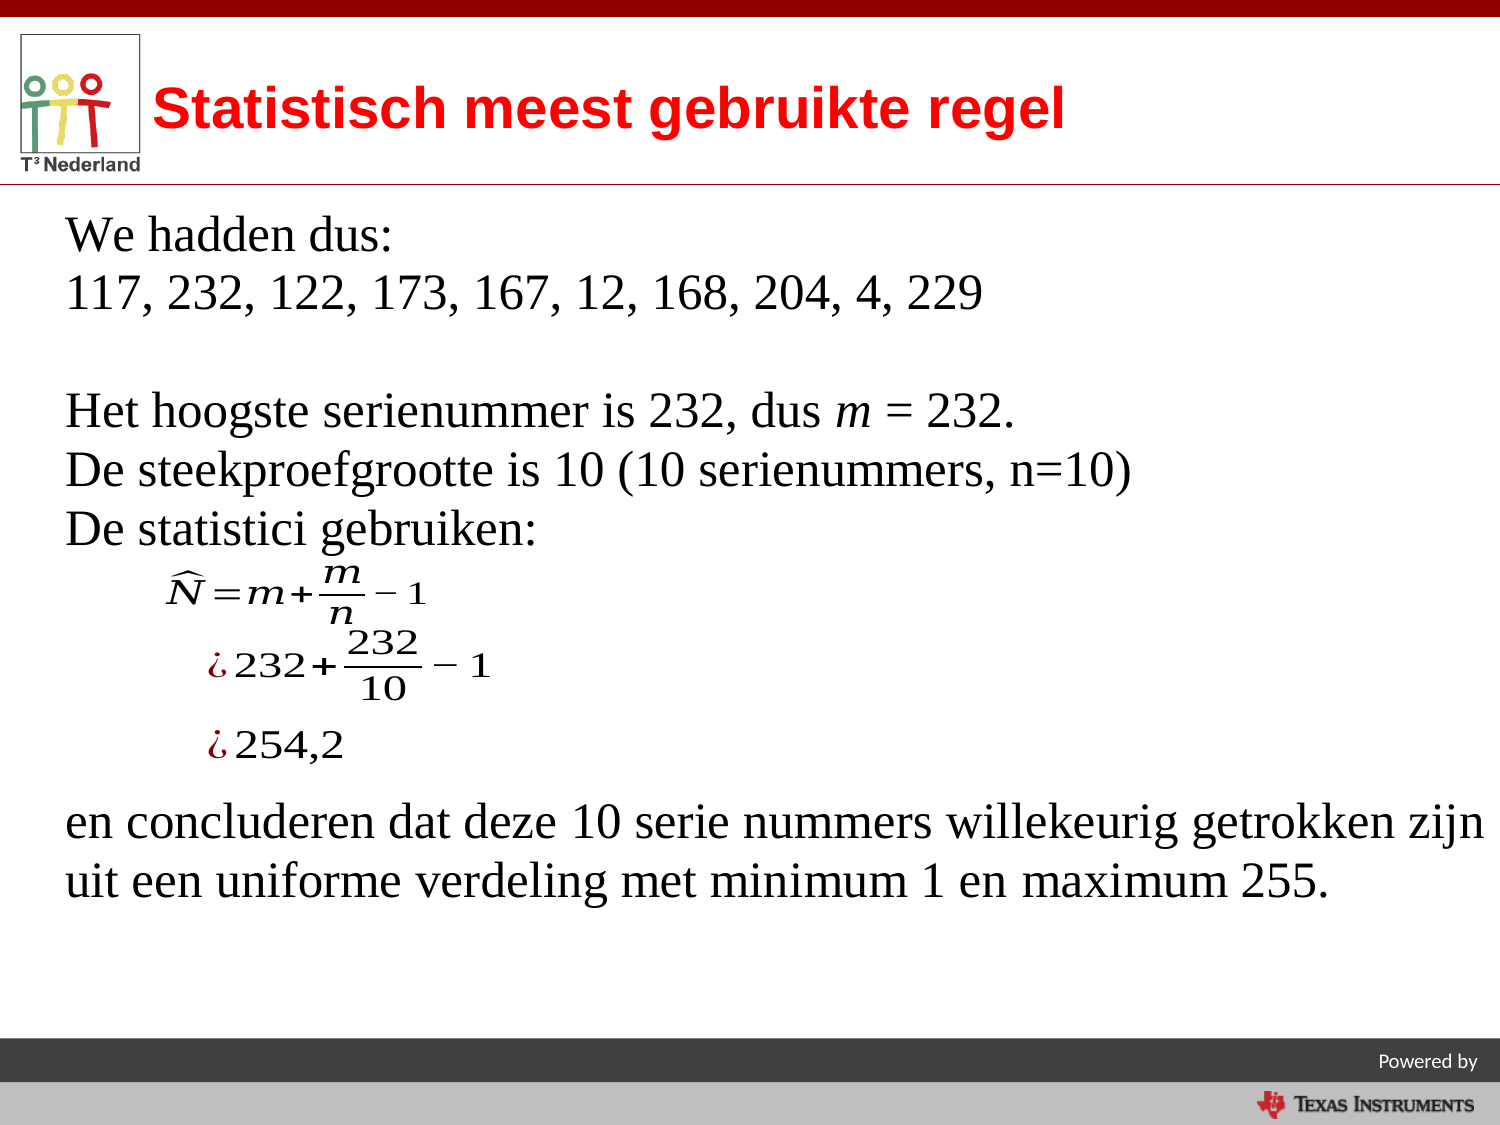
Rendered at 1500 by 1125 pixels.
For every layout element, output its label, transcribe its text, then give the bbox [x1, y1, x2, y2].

text_box Statistisch meest gebruikte regel [147, 63, 1284, 148]
text_box [0, 1084, 1500, 1125]
text_box [0, 0, 1500, 19]
text_box [0, 1036, 1500, 1084]
picture [17, 31, 143, 173]
text_box Powered by [1363, 1040, 1493, 1081]
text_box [64, 202, 1500, 1009]
picture [1257, 1091, 1474, 1119]
